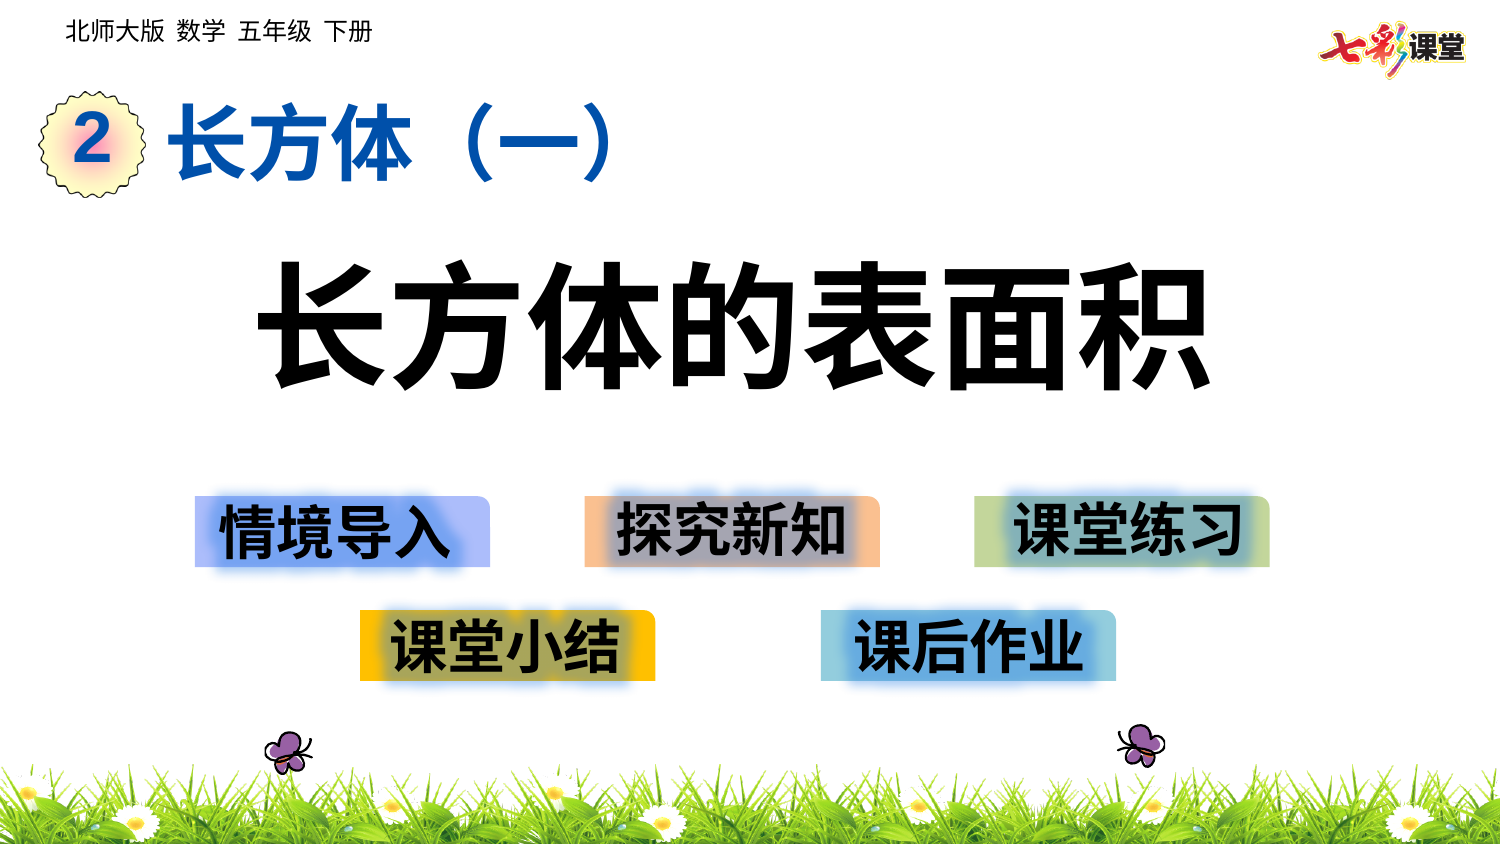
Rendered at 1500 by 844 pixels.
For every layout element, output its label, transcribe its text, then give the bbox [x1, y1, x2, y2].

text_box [0, 0, 573, 70]
text_box 课后作业 [833, 598, 1106, 693]
text_box 情境导入 [199, 484, 472, 579]
picture [0, 723, 1500, 844]
text_box 课堂小结 [370, 598, 642, 693]
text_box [37, 81, 146, 198]
text_box 课堂练习 [993, 481, 1266, 575]
picture [1316, 20, 1468, 80]
text_box 长方体（一） [153, 85, 676, 197]
text_box 探究新知 [596, 481, 868, 575]
text_box 长方体的表面积 [240, 235, 1226, 412]
